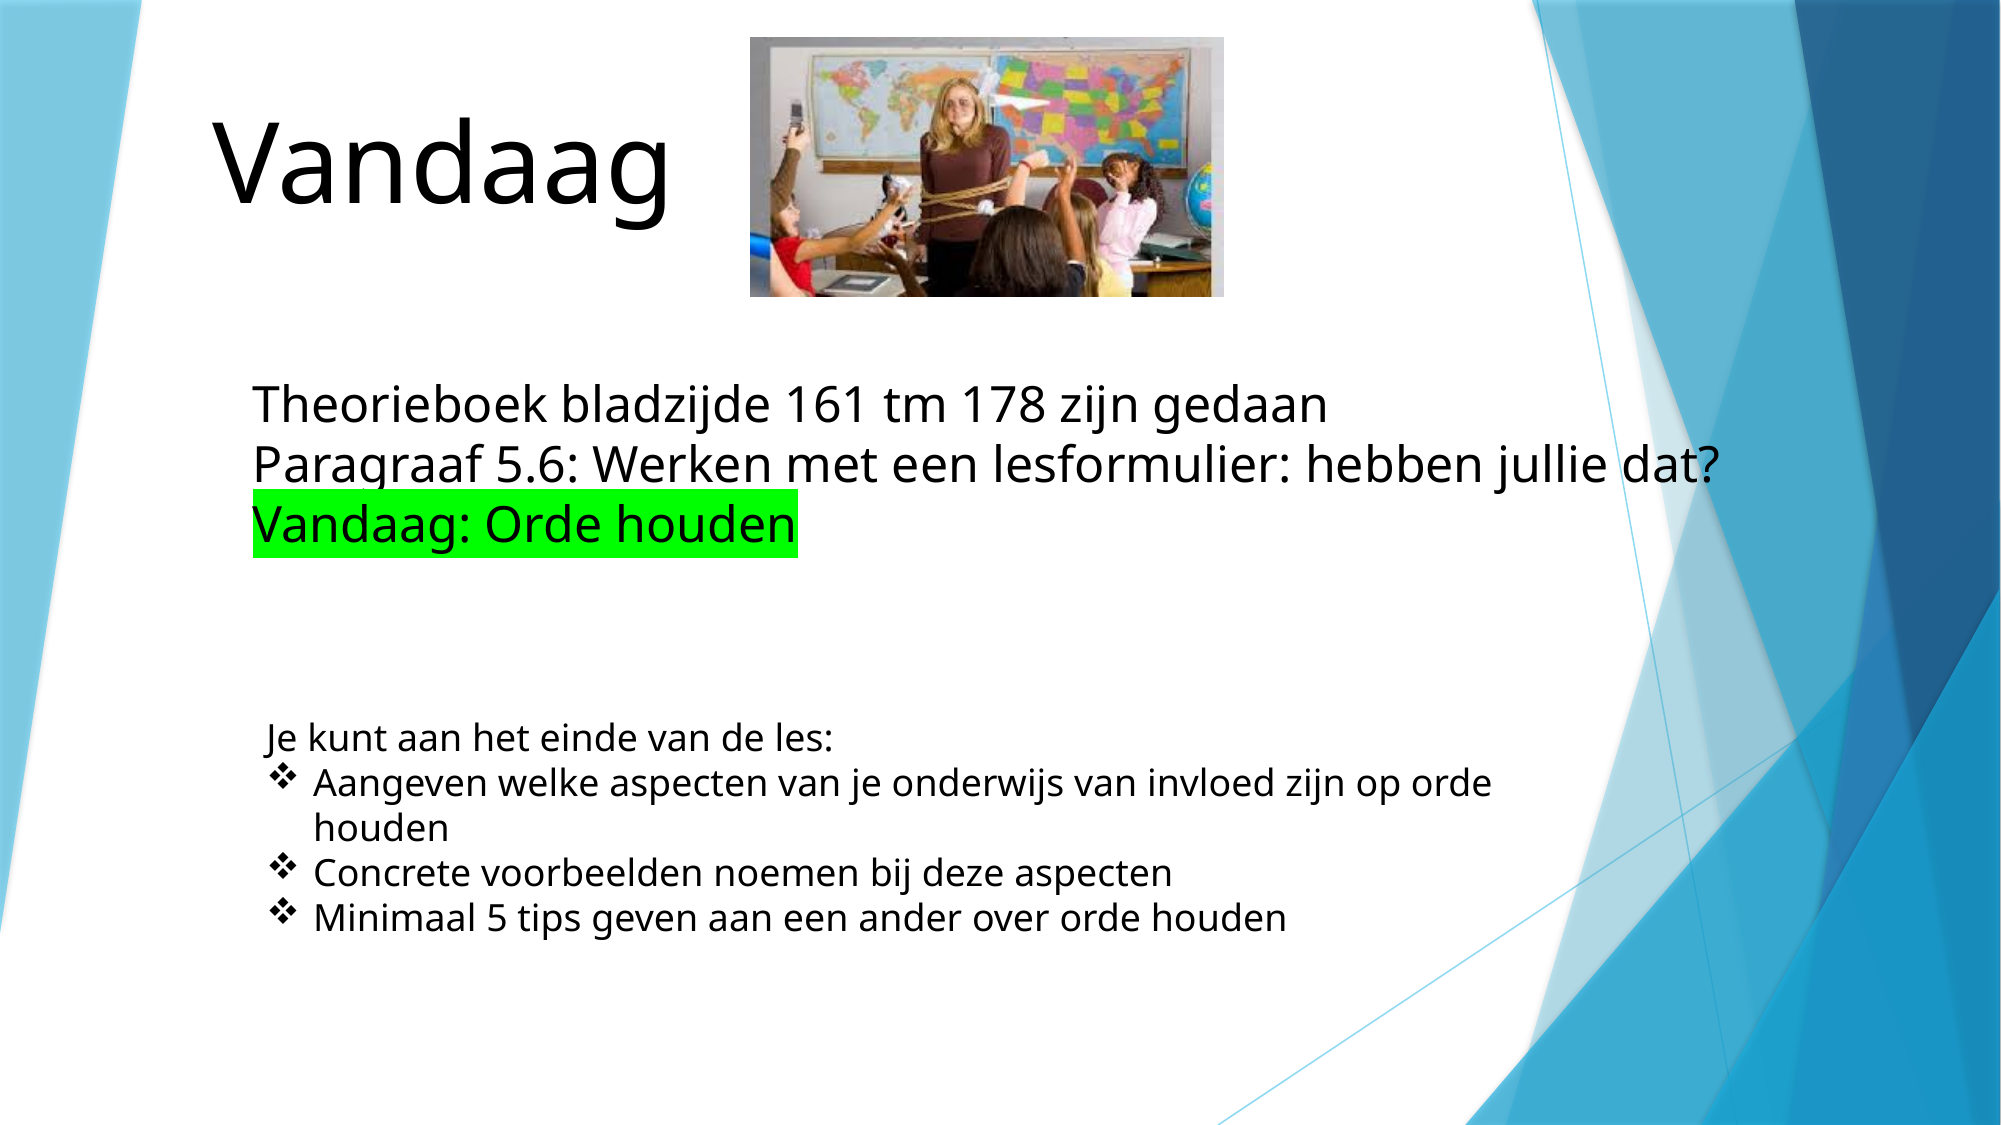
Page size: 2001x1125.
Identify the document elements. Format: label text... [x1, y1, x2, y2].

picture [749, 36, 1225, 297]
text_box Je kunt aan het einde van de les: Aangeven welke aspecten van je onderwijs van invloed zijn op orde houden Concrete voorbeelden noemen bij deze aspecten Minimaal 5 tips geven aan een ander over orde houden [251, 706, 1618, 991]
text_box Vandaag [197, 83, 690, 234]
text_box Theorieboek bladzijde 161 tm 178 zijn gedaan Paragraaf 5.6: Werken met een lesformulier: hebben jullie dat? Vandaag: Orde houden [238, 365, 1736, 561]
